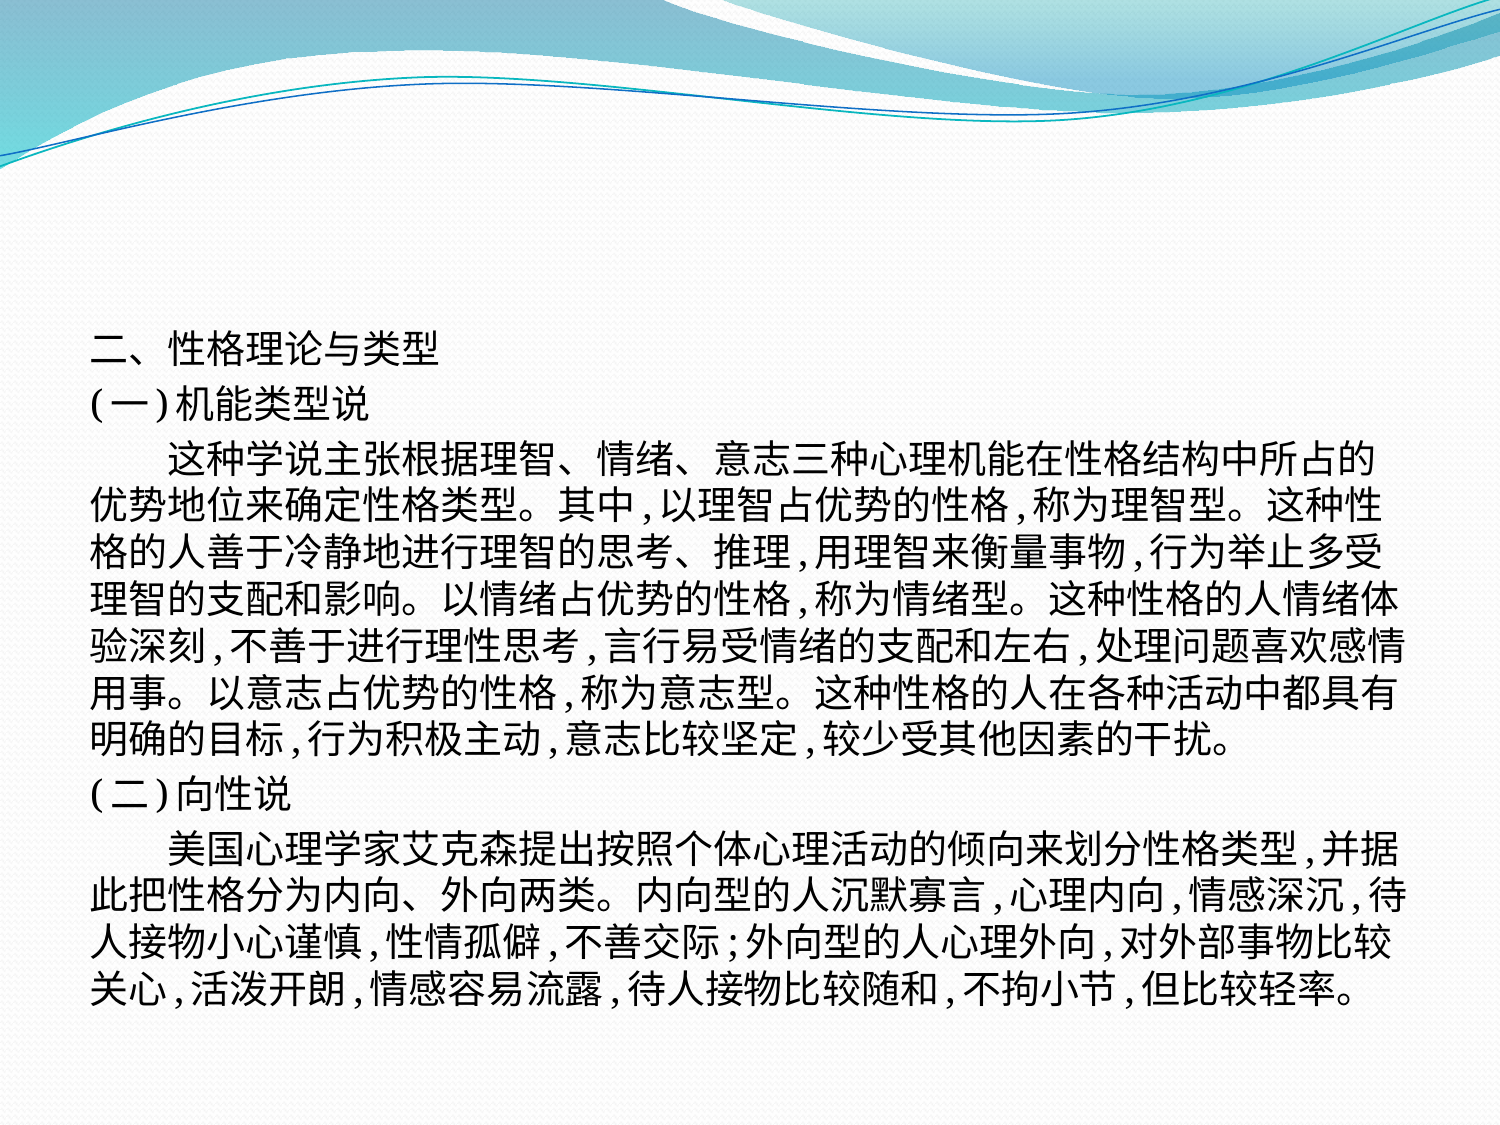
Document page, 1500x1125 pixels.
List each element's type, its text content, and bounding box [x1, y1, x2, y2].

list 二、性格理论与类型 (一)机能类型说 这种学说主张根据理智、情绪、意志三种心理机能在性格结构中所占的优势地位来确定性格类型。其中,以理智占优势的性格,称为理智型。这种性格的人善于冷静地进行理智的思考、推理,用理智来衡量事物,行为举止多受理智的支配和影响。以情绪占优势的性格,称为情绪型。这种性格的人情绪体验深刻,不善于进行理性思考,言行易受情绪的支配和左右,处理问题喜欢感情用事。以意志占优势的性格,称为意志型。这种性格的人在各种活动中都具有明确的目标,行为积极主动,意志比较坚定,较少受其他因素的干扰。 (二)向性说 美国心理学家艾克森提出按照个体心理活动的倾向来划分性格类型,并据此把性格分为内向、外向两类。内向型的人沉默寡言,心理内向,情感深沉,待人接物小心谨慎,性情孤僻,不善交际;外向型的人心理外向,对外部事物比较关心,活泼开朗,情感容易流露,待人接物比较随和,不拘小节,但比较轻率。 [75, 317, 1425, 1038]
